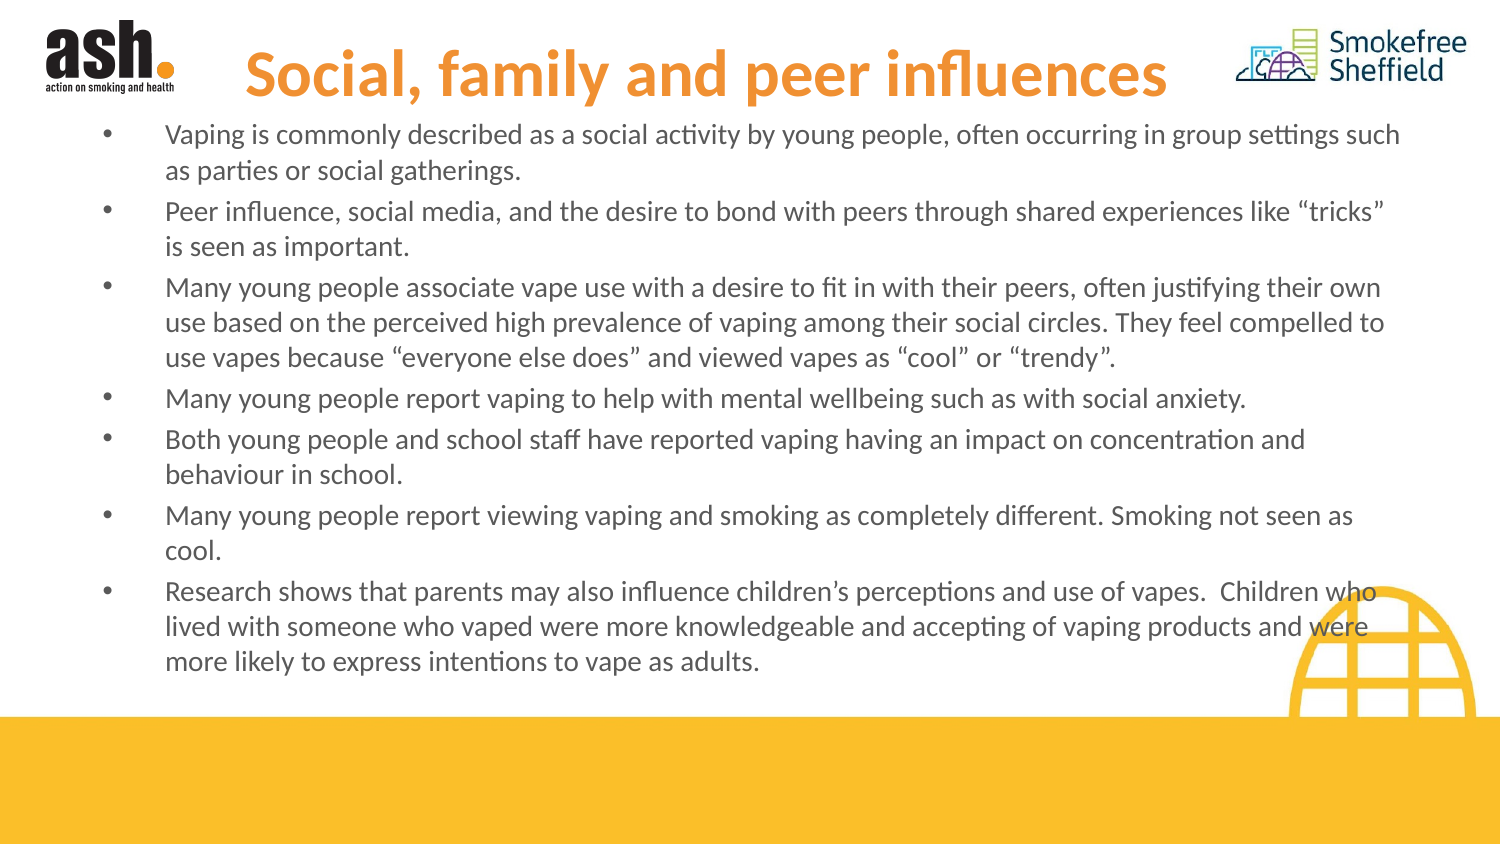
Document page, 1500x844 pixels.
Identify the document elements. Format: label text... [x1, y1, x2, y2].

title Social, family and peer influences [155, 0, 1259, 108]
picture [0, 0, 1500, 844]
list Vaping is commonly described as a social activity by young people, often occurring in group settings such as parties or social gatherings. Peer influence, social media, and the desire to bond with peers through shared experiences like “tricks” is seen as important. Many young people associate vape use with a desire to fit in with their peers, often justifying their own use based on the perceived high prevalence of vaping among their social circles. They feel compelled to use vapes because “everyone else does” and viewed vapes as “cool” or “trendy”. Many young people report vaping to help with mental wellbeing such as with social anxiety. Both young people and school staff have reported vaping having an impact on concentration and behaviour in school. Many young people report viewing vaping and smoking as completely different. Smoking not seen as cool. Research shows that parents may also influence children’s perceptions and use of vapes. Children who lived with someone who vaped were more knowledgeable and accepting of vaping products and were more likely to express intentions to vape as adults. [75, 108, 1425, 704]
